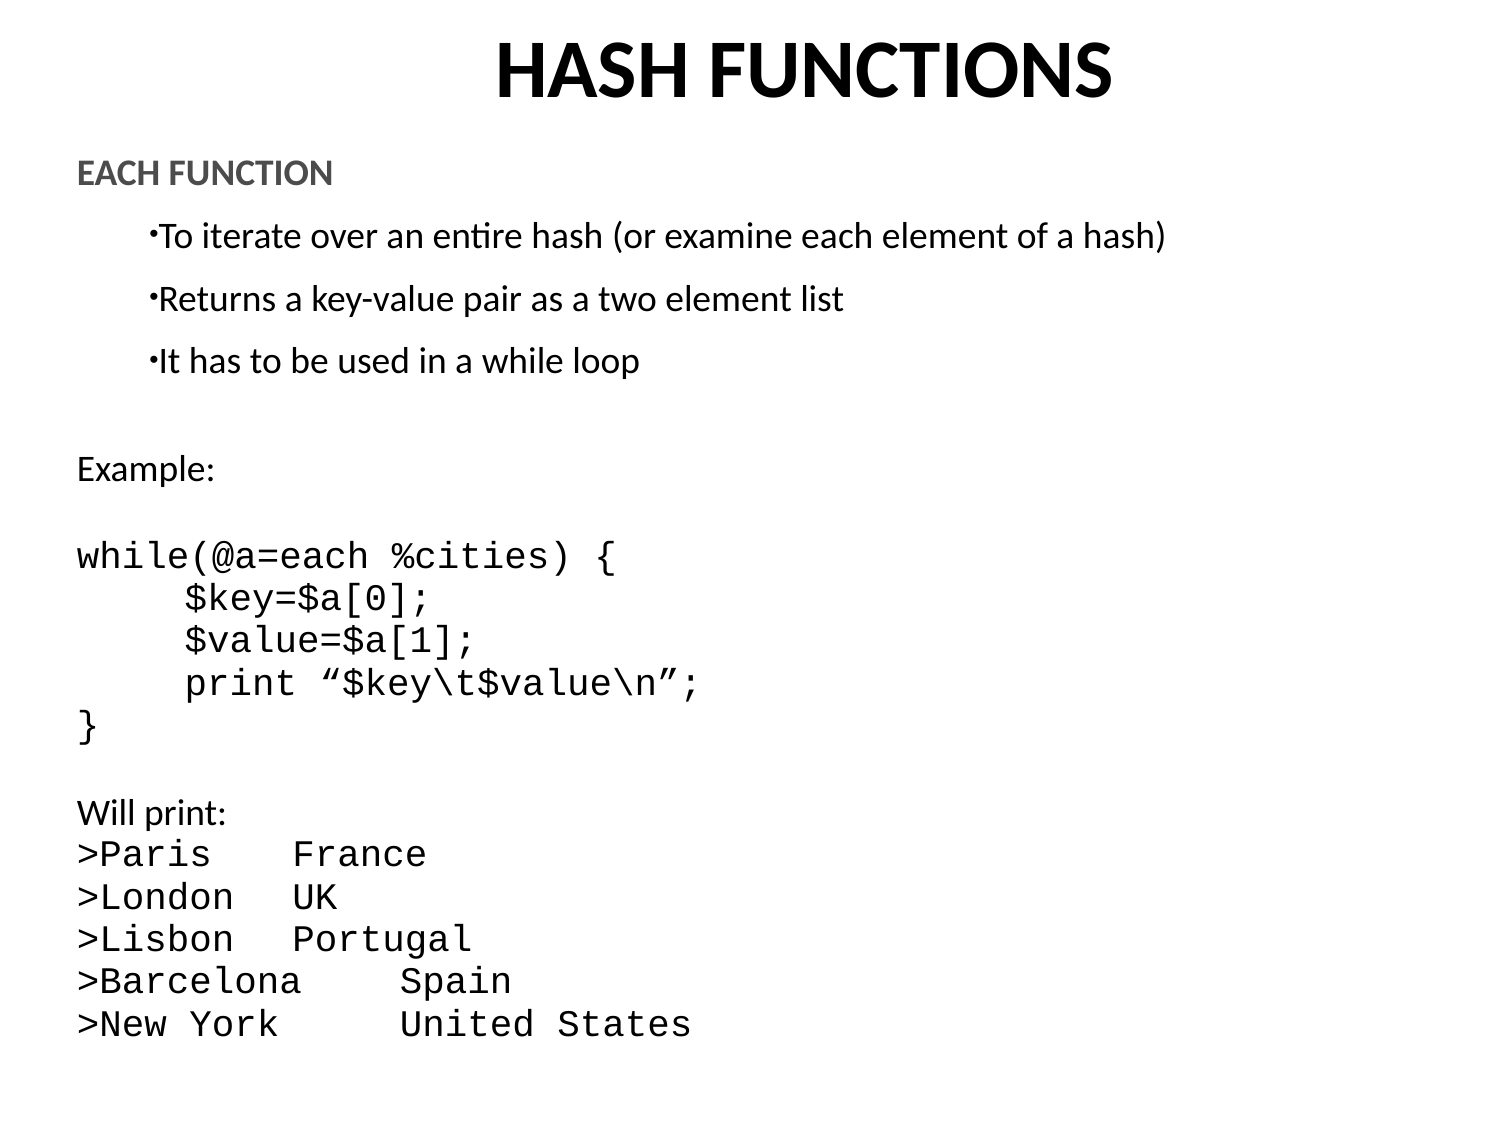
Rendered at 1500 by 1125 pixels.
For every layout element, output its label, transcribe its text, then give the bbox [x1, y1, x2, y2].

text_box HASH FUNCTIONS [419, 2, 1190, 109]
text_box EACH FUNCTION To iterate over an entire hash (or examine each element of a hash) Returns a key-value pair as a two element list It has to be used in a while loop Example: while(@a=each %cities) { $key=$a[0]; $value=$a[1]; print “$key\t$value\n”; } Will print: >Paris France >London UK >Lisbon Portugal >Barcelona Spain >New York United States [63, 140, 1221, 1048]
